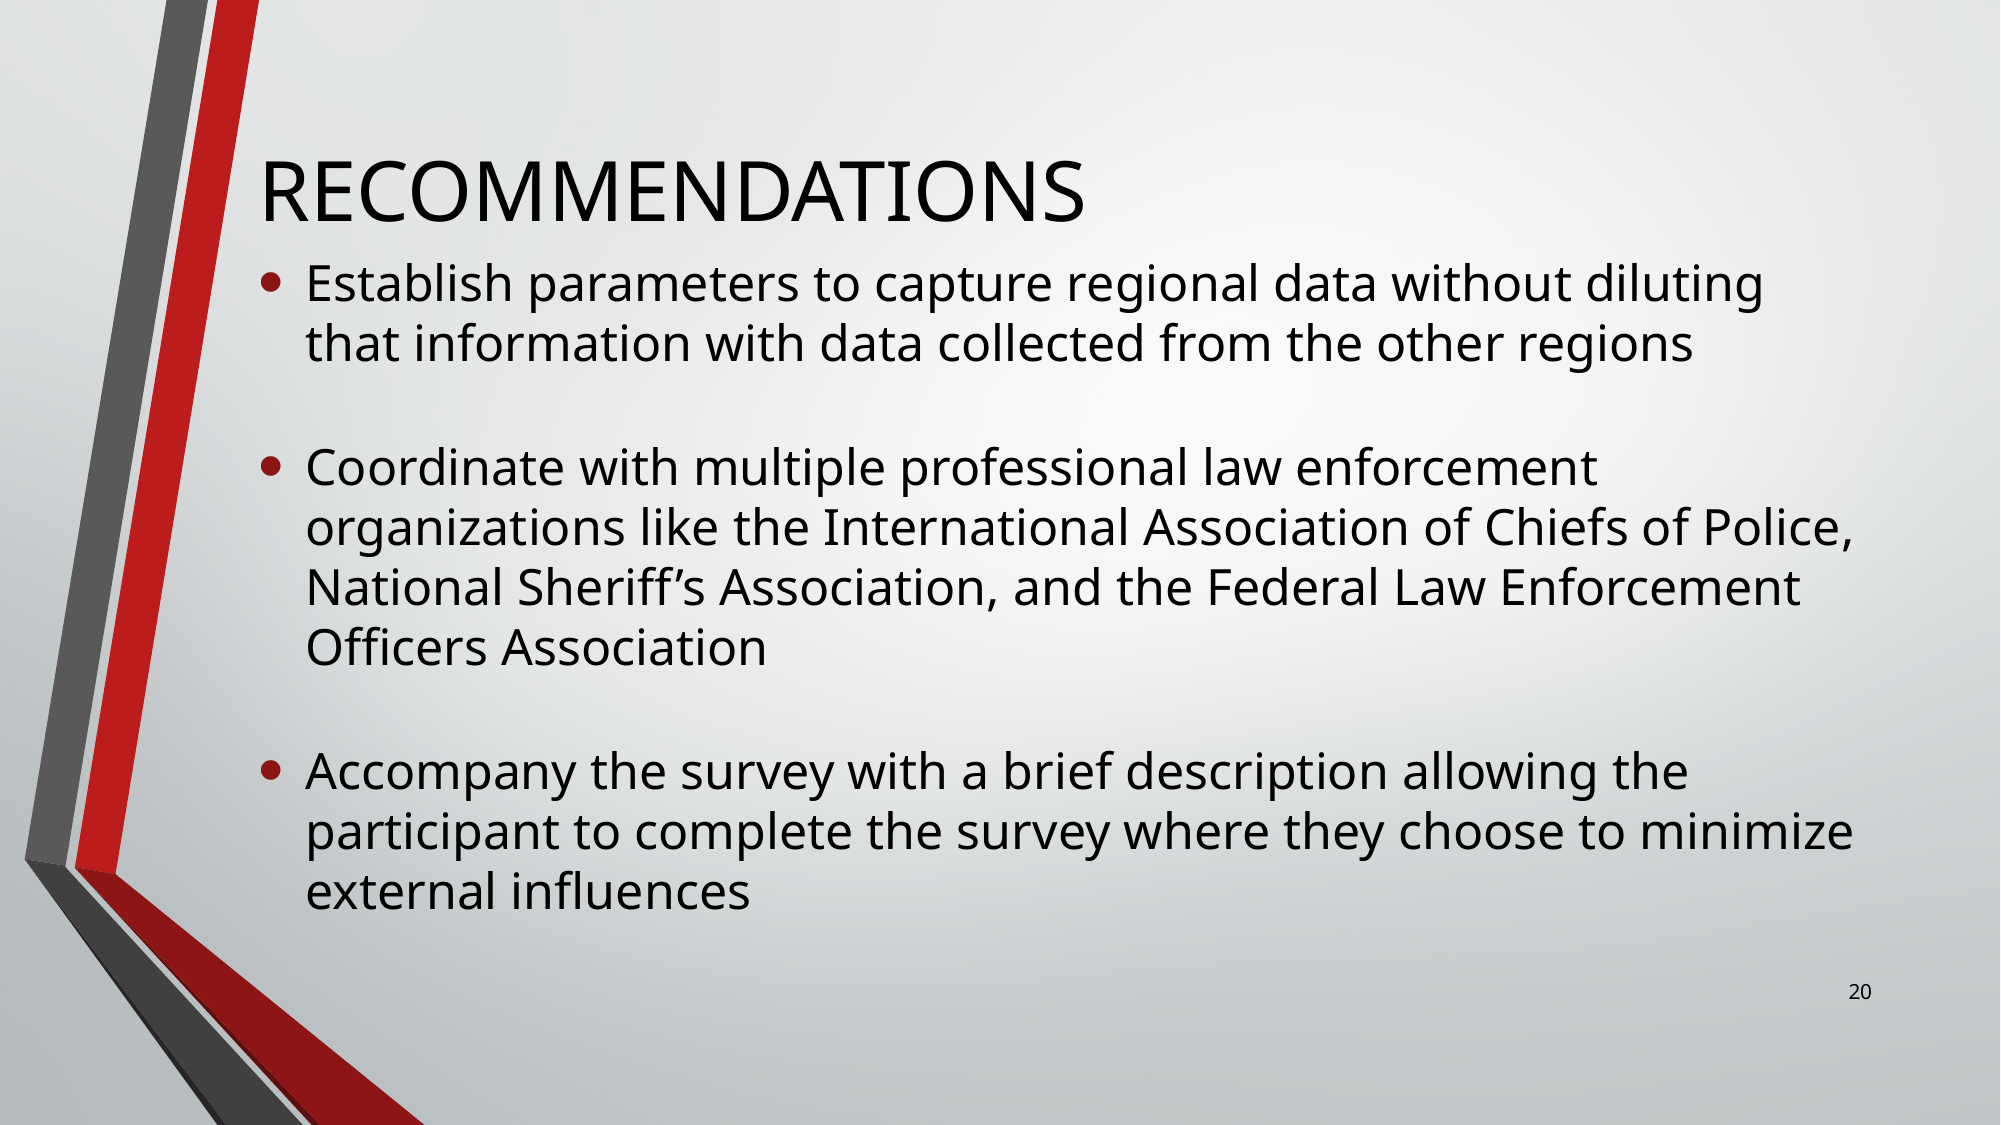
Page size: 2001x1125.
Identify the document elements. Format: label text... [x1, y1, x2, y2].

title RECOMMENDATIONS [243, 112, 1887, 264]
slide_number 20 [1796, 962, 1887, 1023]
list Establish parameters to capture regional data without diluting that information with data collected from the other regions Coordinate with multiple professional law enforcement organizations like the International Association of Chiefs of Police, National Sheriff’s Association, and the Federal Law Enforcement Officers Association Accompany the survey with a brief description allowing the participant to complete the survey where they choose to minimize external influences [243, 299, 1887, 1013]
